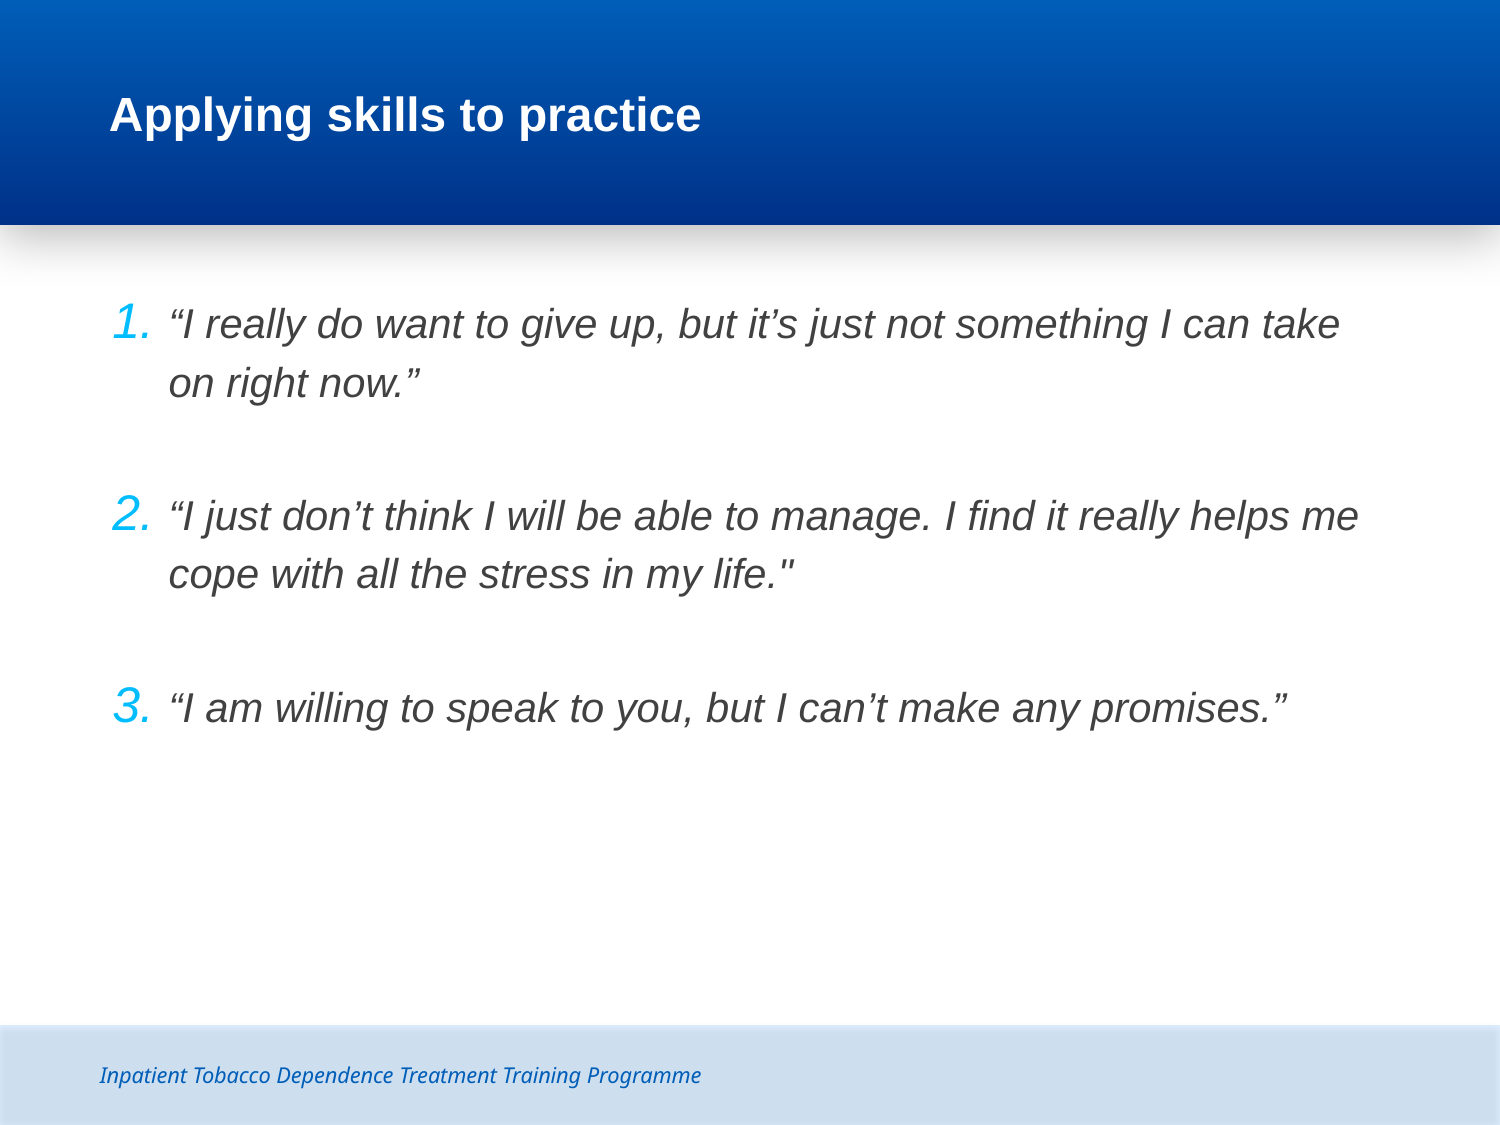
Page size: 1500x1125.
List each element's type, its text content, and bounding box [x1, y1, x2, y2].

text_box “I really do want to give up, but it’s just not something I can take on right now.” “I just don’t think I will be able to manage. I find it really helps me cope with all the stress in my life." “I am willing to speak to you, but I can’t make any promises.” [97, 281, 1404, 969]
title Applying skills to practice [93, 24, 1401, 201]
text_box Inpatient Tobacco Dependence Treatment Training Programme [84, 1032, 1007, 1119]
